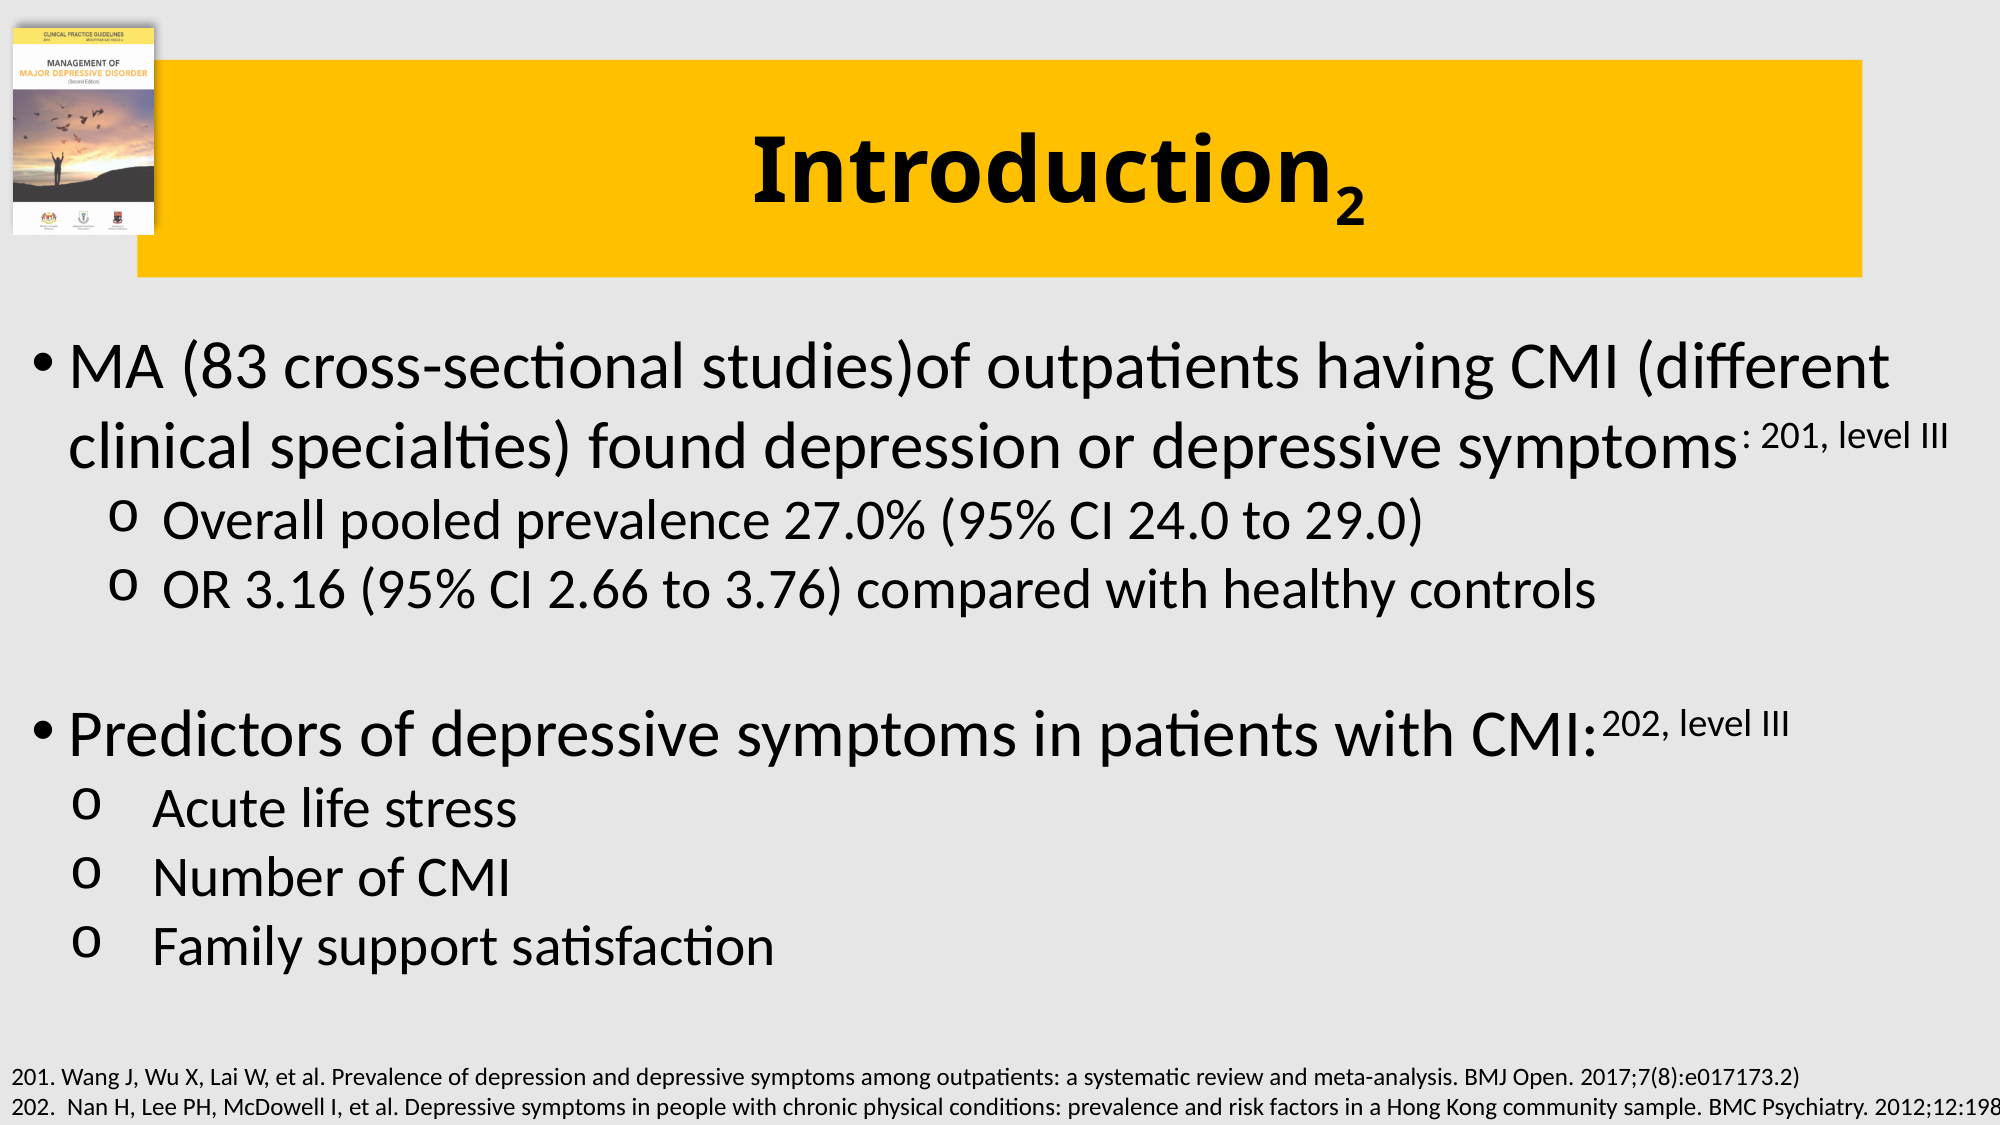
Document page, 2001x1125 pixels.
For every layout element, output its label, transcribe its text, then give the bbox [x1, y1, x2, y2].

title Introduction2 [137, 59, 1863, 278]
picture [13, 28, 154, 235]
list MA (83 cross-sectional studies)of outpatients having CMI (different clinical specialties) found depression or depressive symptoms: 201, level III Overall pooled prevalence 27.0% (95% CI 24.0 to 29.0) OR 3.16 (95% CI 2.66 to 3.76) compared with healthy controls Predictors of depressive symptoms in patients with CMI:202, level III Acute life stress Number of CMI Family support satisfaction [16, 313, 1984, 1047]
text_box 201. Wang J, Wu X, Lai W, et al. Prevalence of depression and depressive symptoms among outpatients: a systematic review and meta-analysis. BMJ Open. 2017;7(8):e017173.2) 202. Nan H, Lee PH, McDowell I, et al. Depressive symptoms in people with chronic physical conditions: prevalence and risk factors in a Hong Kong community sample. BMC Psychiatry. 2012;12:198. [0, 1053, 2000, 1125]
